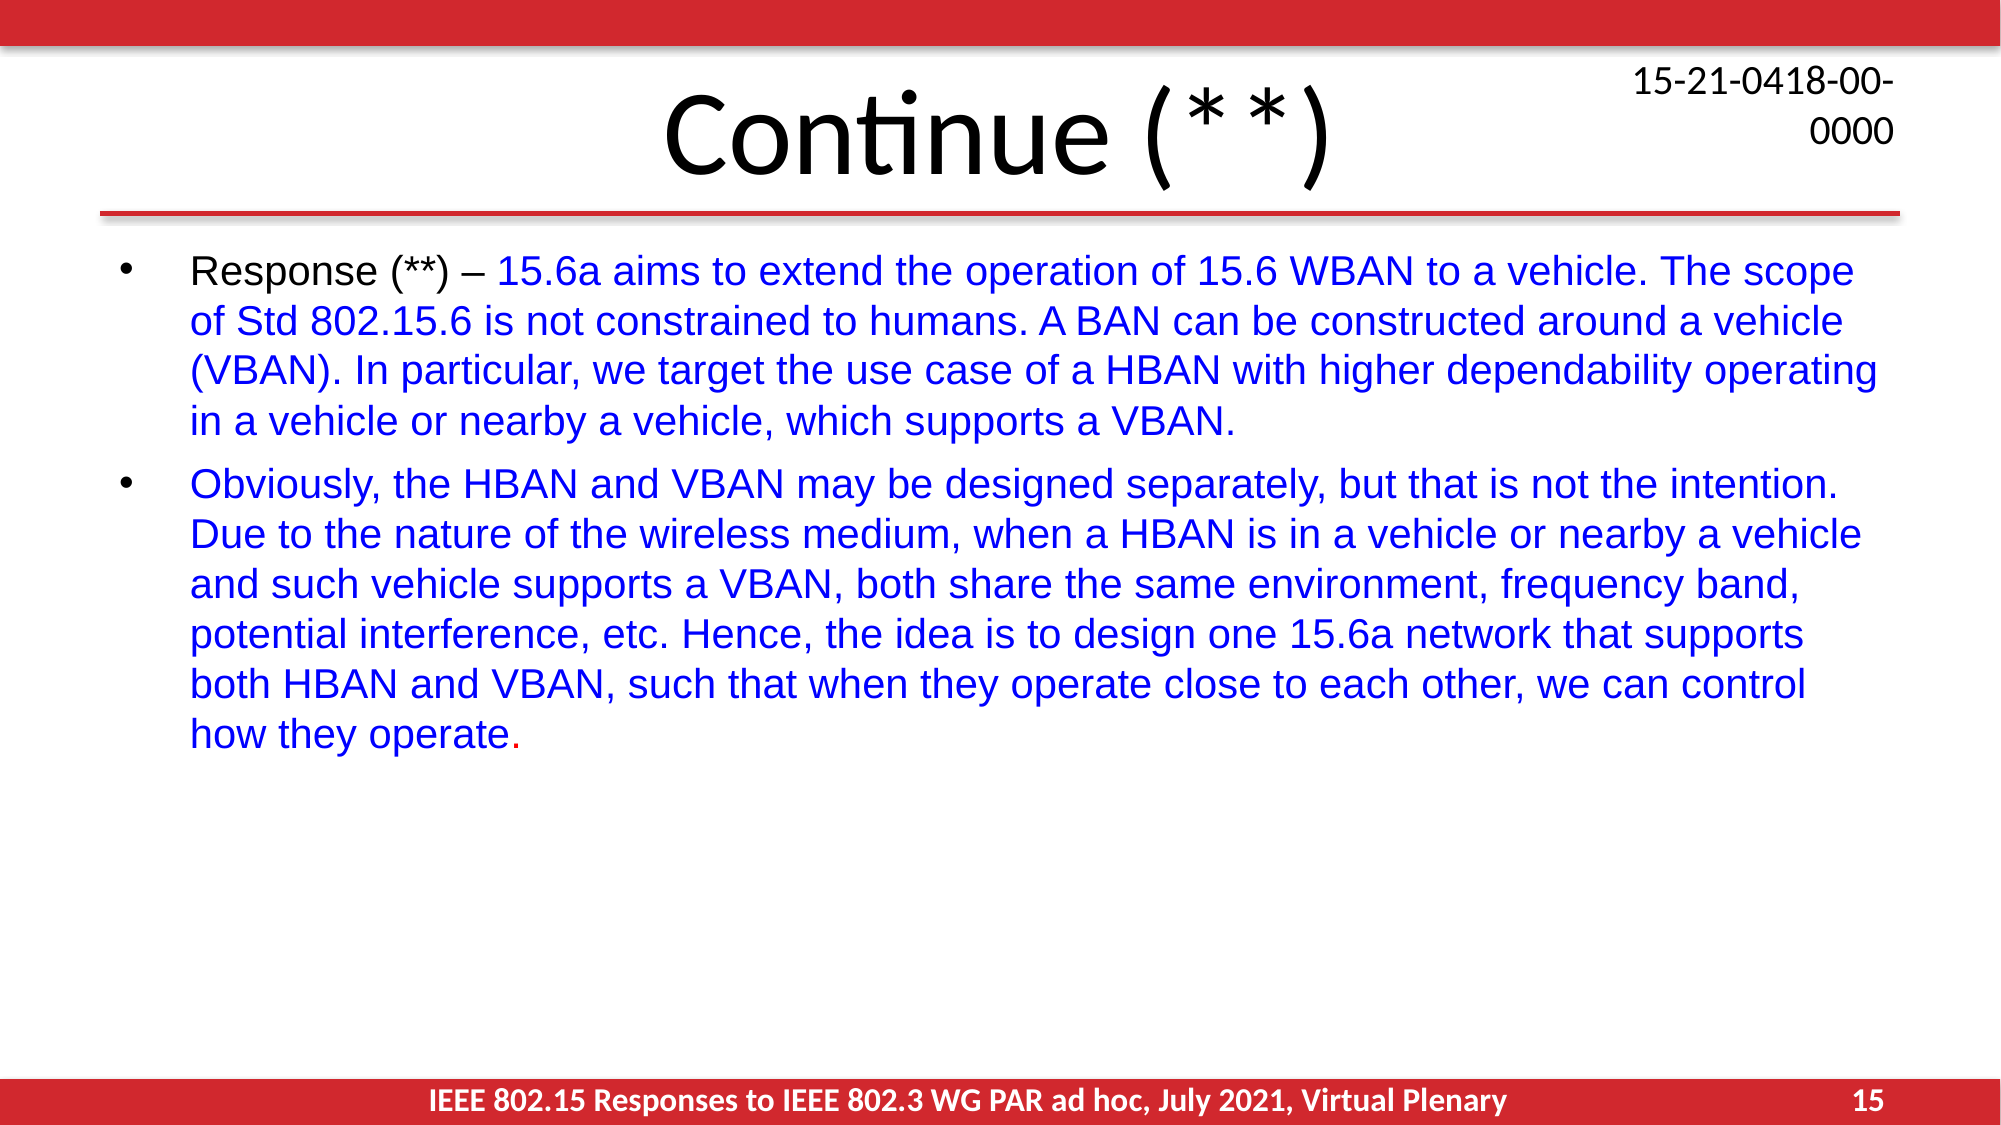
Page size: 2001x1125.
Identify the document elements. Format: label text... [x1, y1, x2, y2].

footer IEEE 802.15 Responses to IEEE 802.3 WG PAR ad hoc, July 2021, Virtual Plenary [404, 1068, 1533, 1125]
list Response (**) – 15.6a aims to extend the operation of 15.6 WBAN to a vehicle. The scope of Std 802.15.6 is not constrained to humans. A BAN can be constructed around a vehicle (VBAN). In particular, we target the use case of a HBAN with higher dependability operating in a vehicle or nearby a vehicle, which supports a VBAN. Obviously, the HBAN and VBAN may be designed separately, but that is not the intention. Due to the nature of the wireless medium, when a HBAN is in a vehicle or nearby a vehicle and such vehicle supports a VBAN, both share the same environment, frequency band, potential interference, etc. Hence, the idea is to design one 15.6a network that supports both HBAN and VBAN, such that when they operate close to each other, we can control how they operate. [99, 235, 1900, 979]
slide_number 15 [1533, 1068, 1900, 1125]
title Continue (**) [99, 32, 1900, 220]
